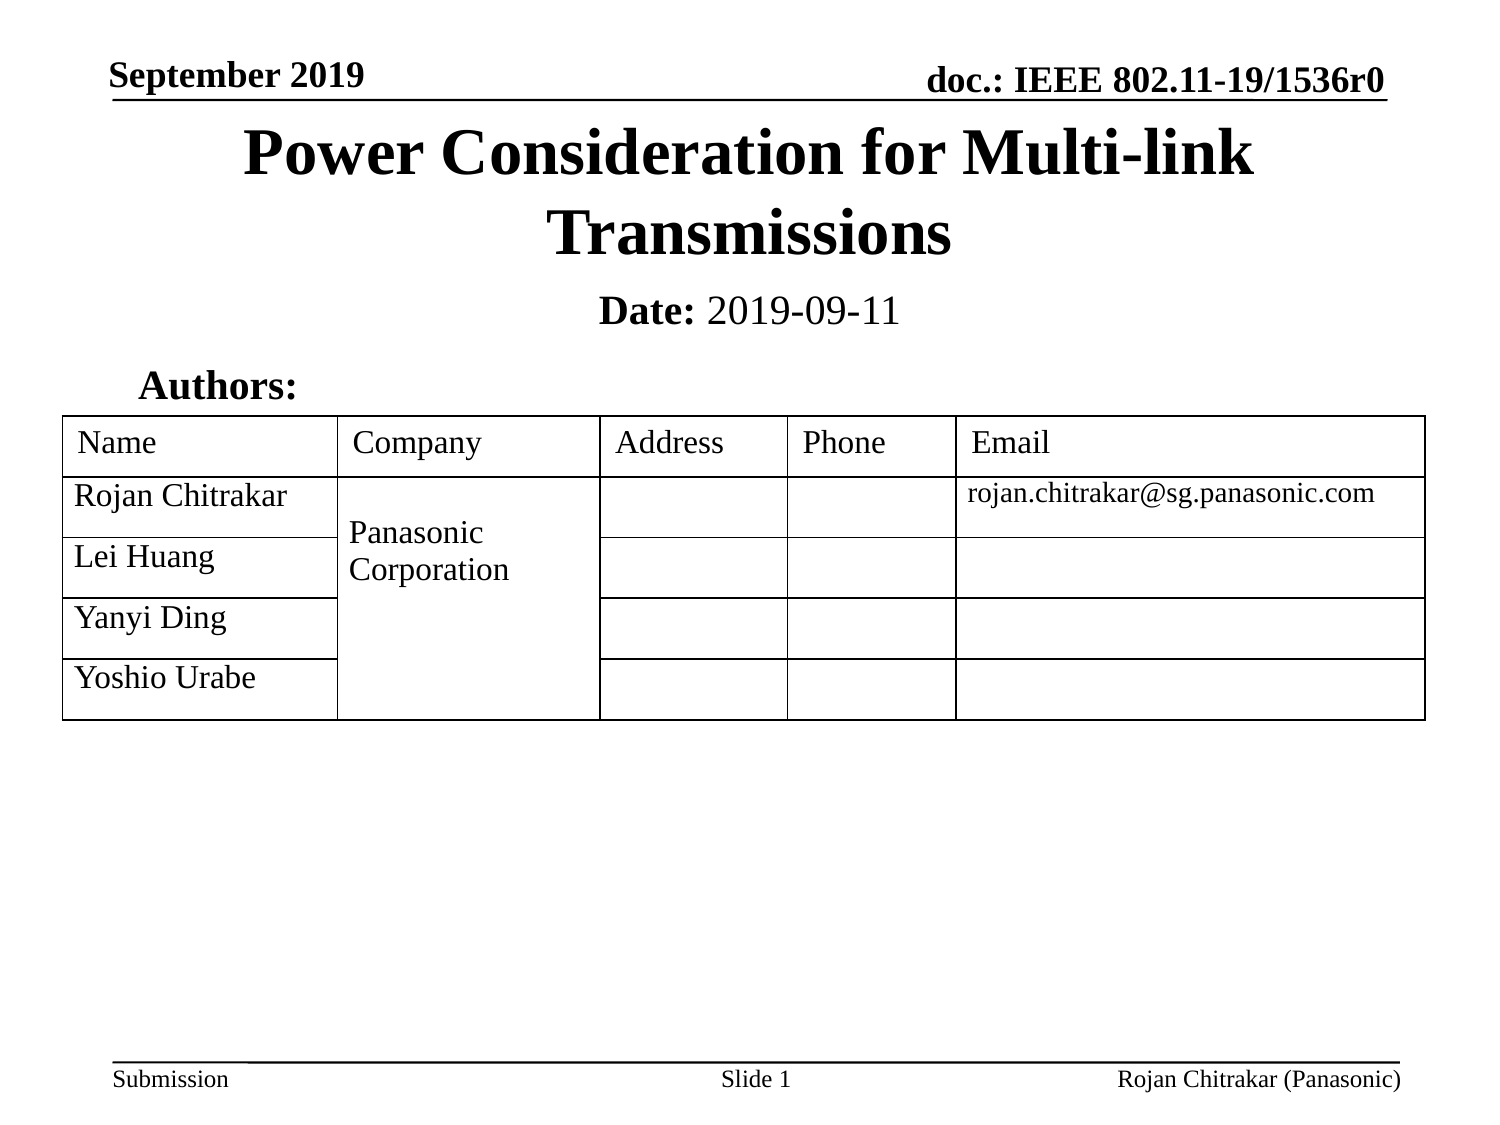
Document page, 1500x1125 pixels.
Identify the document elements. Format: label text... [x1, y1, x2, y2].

table_header Phone [788, 417, 955, 476]
table_cell Yoshio Urabe [63, 660, 337, 719]
table_cell Lei Huang [63, 538, 337, 597]
title Power Consideration for Multi-link Transmissions [112, 99, 1388, 275]
table_cell [788, 660, 955, 719]
table_cell [601, 538, 787, 597]
table_cell [788, 538, 955, 597]
text_box Authors: [112, 349, 350, 413]
table_header Company [338, 417, 599, 476]
table_cell [788, 599, 955, 658]
table_header Address [601, 417, 787, 476]
table_cell [601, 599, 787, 658]
footer Rojan Chitrakar (Panasonic) [949, 1061, 1402, 1093]
table_cell Rojan Chitrakar [63, 478, 337, 537]
list Date: 2019-09-11 [112, 275, 1388, 338]
slide_number Slide 1 [712, 1061, 800, 1093]
table_header Name [63, 417, 337, 476]
table_cell [957, 538, 1424, 597]
table_cell Panasonic Corporation [338, 478, 599, 719]
table_cell rojan.chitrakar@sg.panasonic.com [957, 478, 1424, 537]
table_cell Yanyi Ding [63, 599, 337, 658]
table_cell [788, 478, 955, 537]
table_cell [957, 599, 1424, 658]
table_cell [601, 660, 787, 719]
table_cell [601, 478, 787, 537]
table_header Email [957, 417, 1424, 476]
table_cell [957, 660, 1424, 719]
